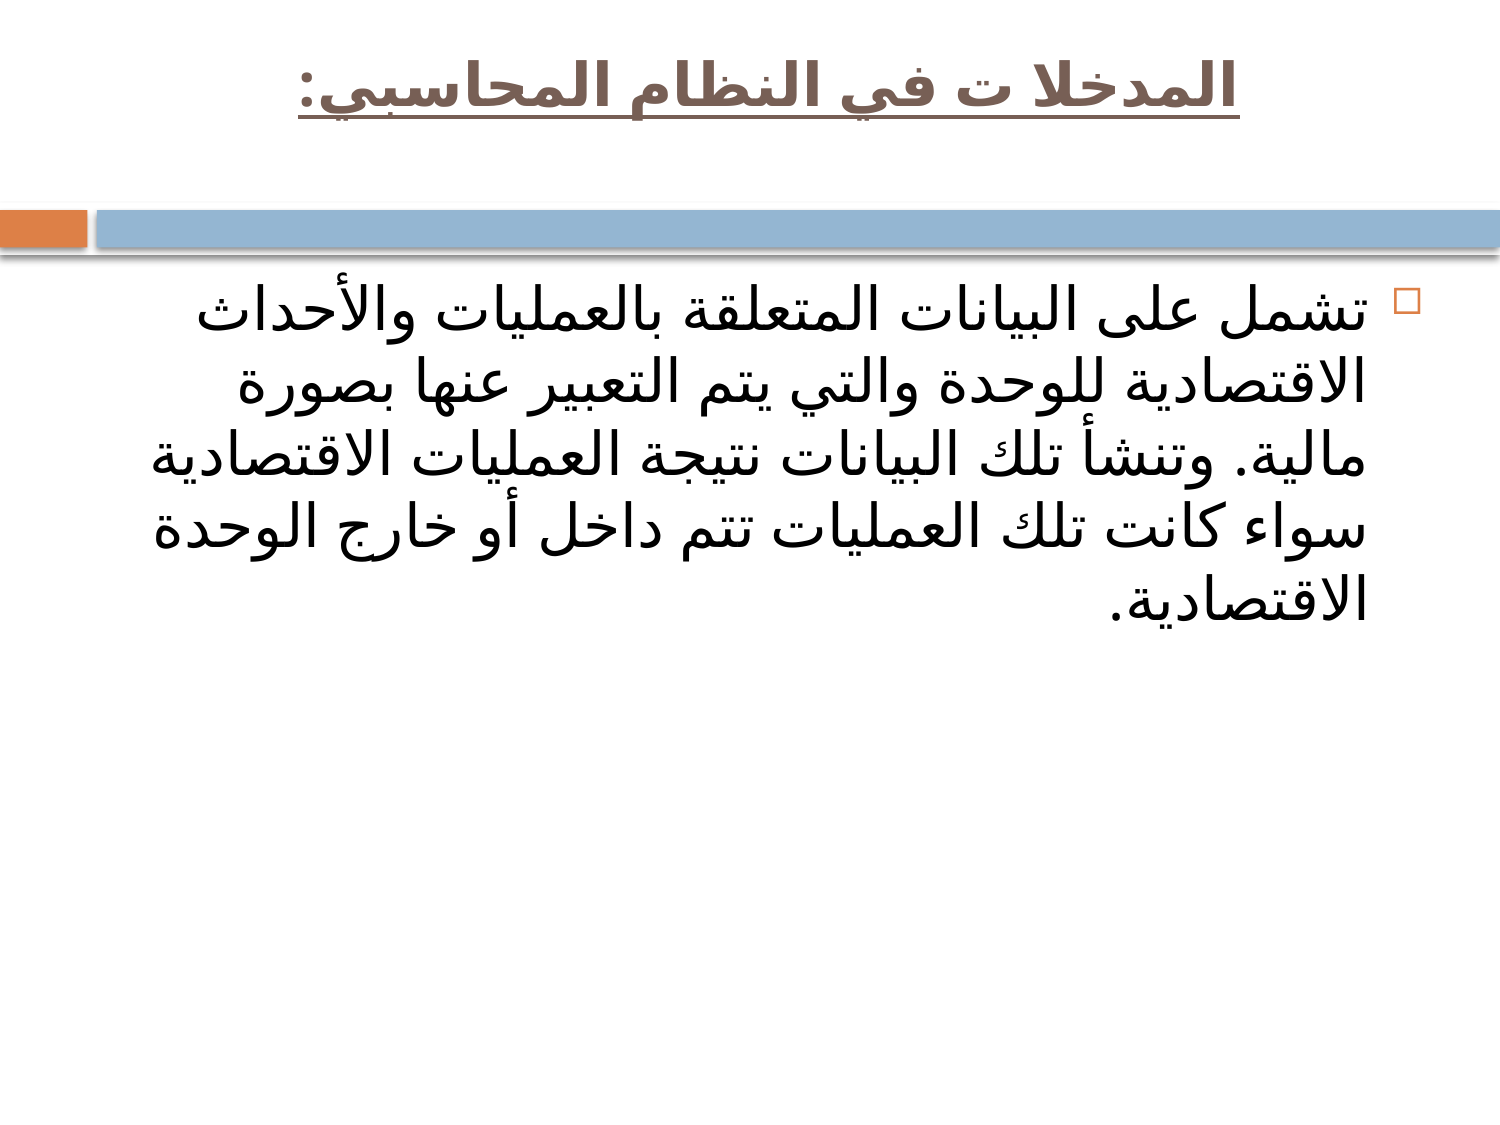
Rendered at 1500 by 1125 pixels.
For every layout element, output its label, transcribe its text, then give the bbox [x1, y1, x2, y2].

list تشمل على البيانات المتعلقة بالعمليات والأحداث الاقتصادية للوحدة والتي يتم التعبير عنها بصورة مالية. وتنشأ تلك البيانات نتيجة العمليات الاقتصادية سواء كانت تلك العمليات تتم داخل أو خارج الوحدة الاقتصادية. [100, 262, 1438, 1000]
title المدخلا ت في النظام المحاسبي: [100, 37, 1438, 200]
